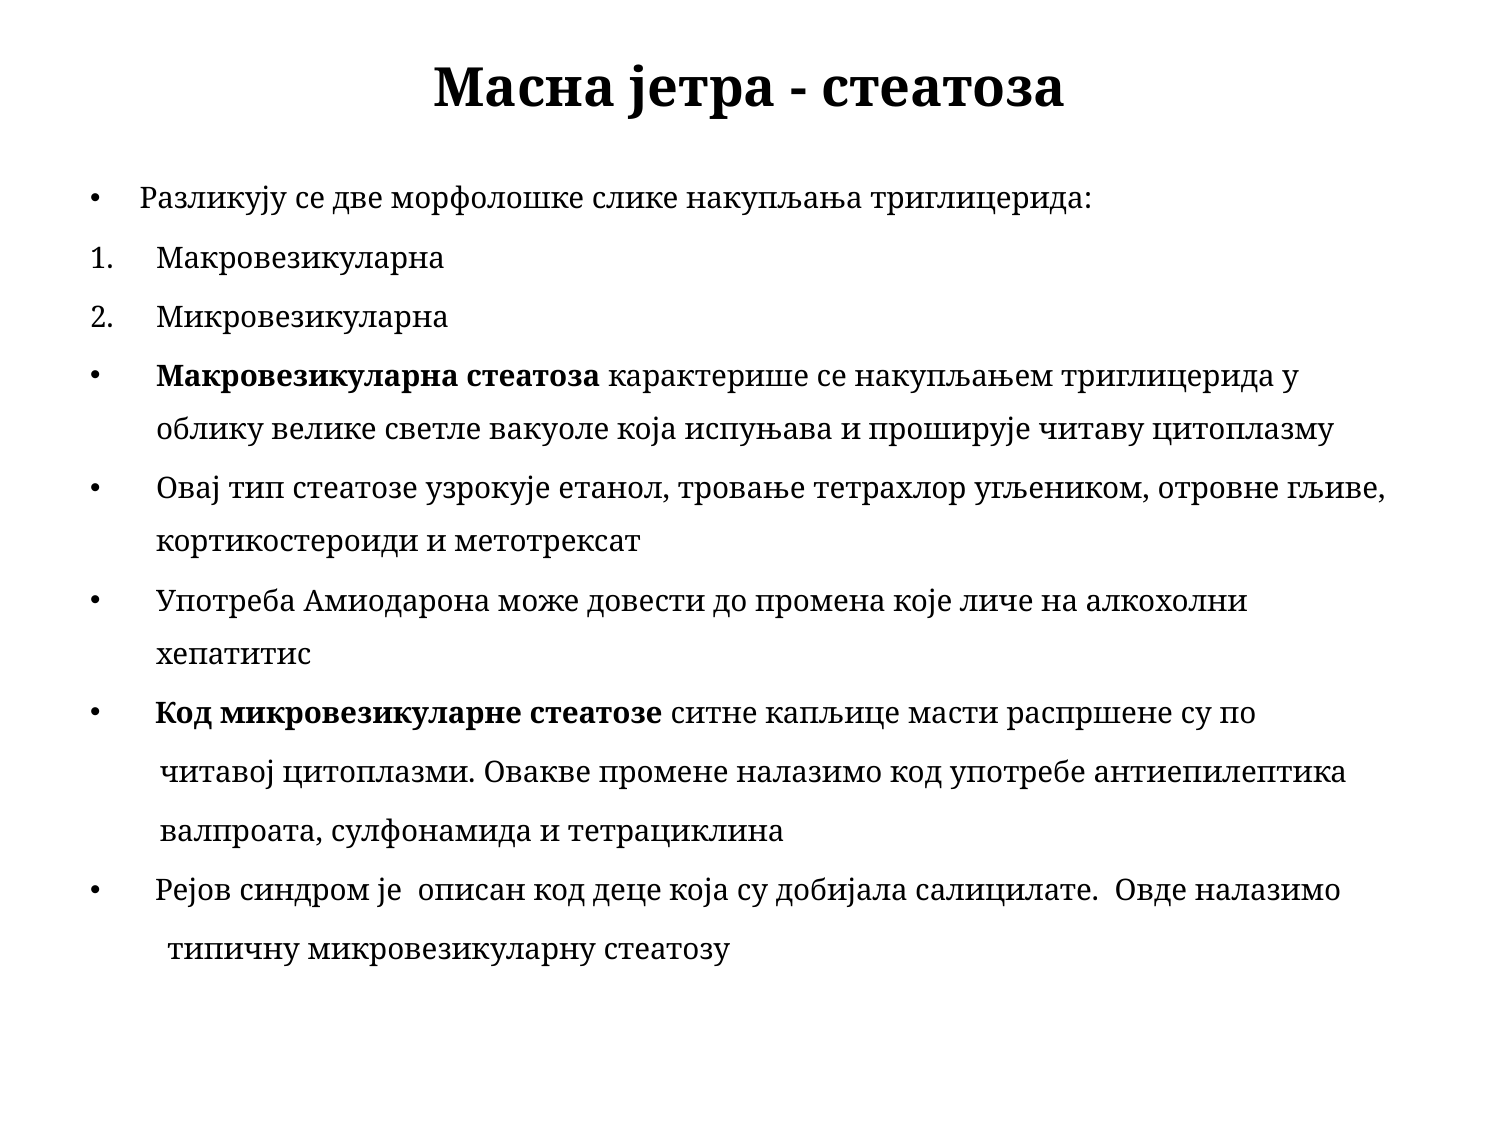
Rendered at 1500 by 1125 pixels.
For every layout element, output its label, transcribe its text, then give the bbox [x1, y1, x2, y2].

list Разликују се две морфолошке слике накупљања триглицерида: Макровезикуларна Микровезикуларна Макровезикуларна стеатоза карактерише се накупљањем триглицерида у облику велике светле вакуоле која испуњава и проширује читаву цитоплазму Овај тип стеатозе узрокује етанол, тровање тетрахлор угљеником, отровне гљиве, кортикостероиди и метотрексат Употреба Амиодарона може довести до промена које личе на алкохолни хепатитис Код микровезикуларне стеатозе ситне капљице масти распршене су по читавој цитоплазми. Овакве промене налазимо код употребе антиепилептика валпроата, сулфонамида и тетрациклина Рејов синдром је описан код деце која су добијала салицилате. Овде налазимо типичну микровезикуларну стеатозу [75, 154, 1425, 1125]
title Масна јетра - стеатоза [75, 45, 1425, 125]
